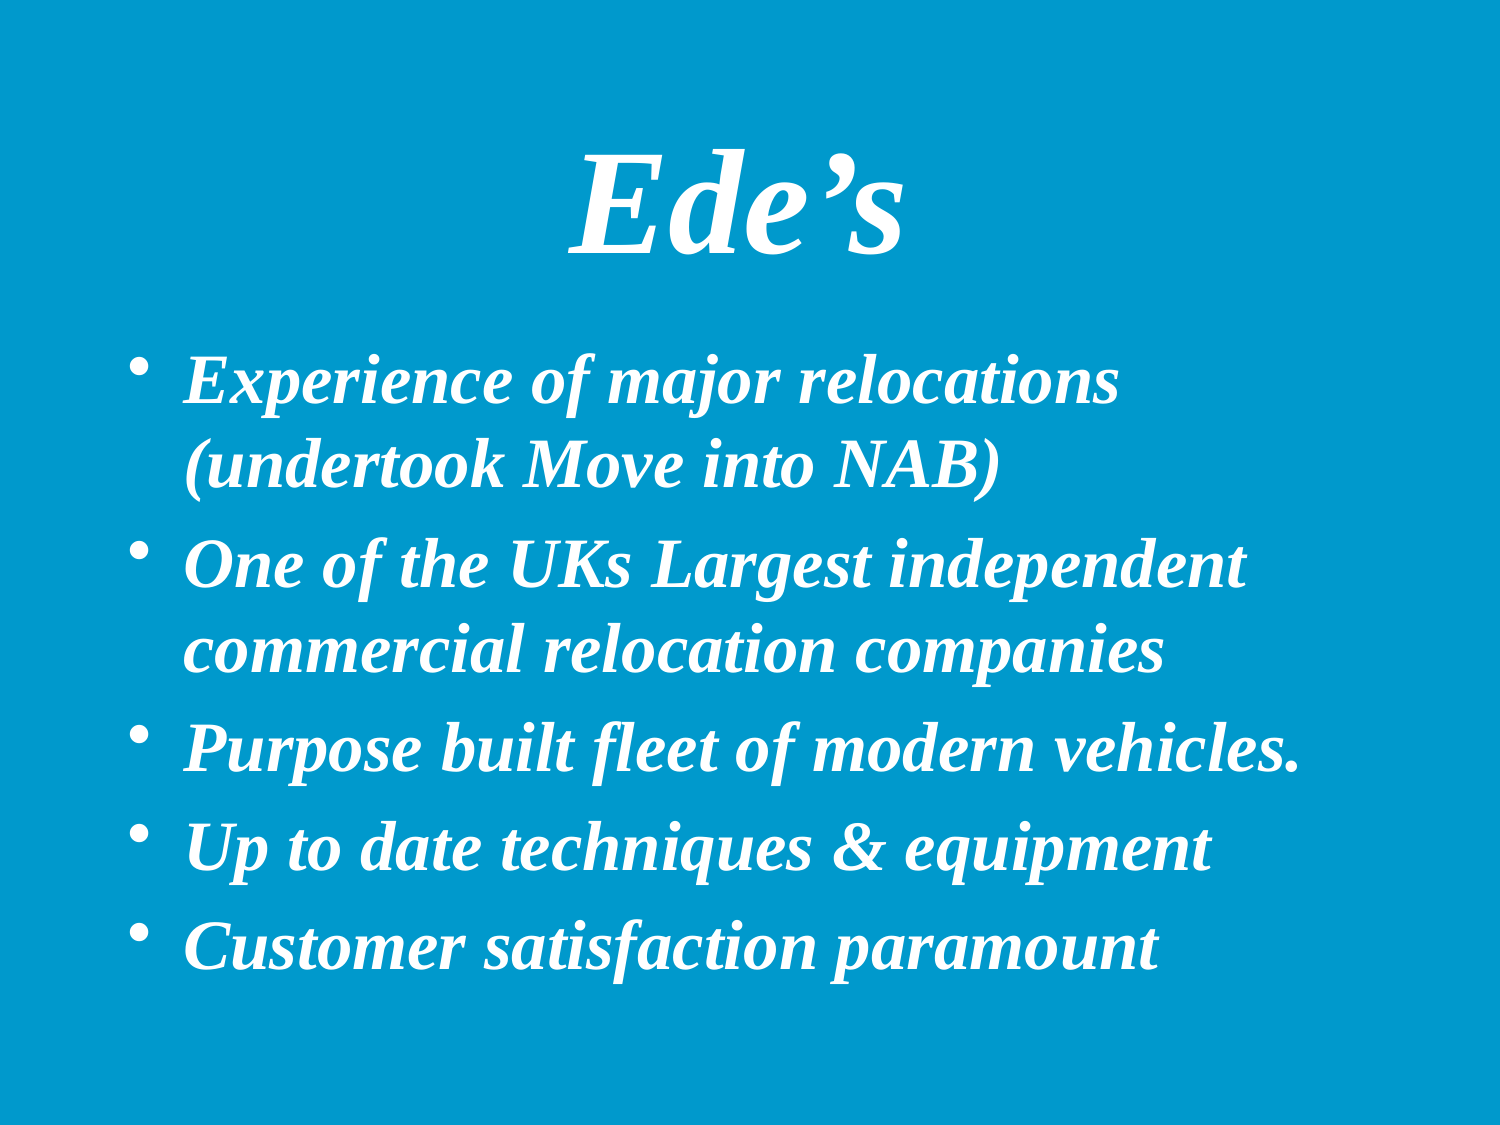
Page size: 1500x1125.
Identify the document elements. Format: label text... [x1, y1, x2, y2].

list Experience of major relocations (undertook Move into NAB) One of the UKs Largest independent commercial relocation companies Purpose built fleet of modern vehicles. Up to date techniques & equipment Customer satisfaction paramount [111, 324, 1388, 1001]
title Ede’s [111, 99, 1388, 288]
